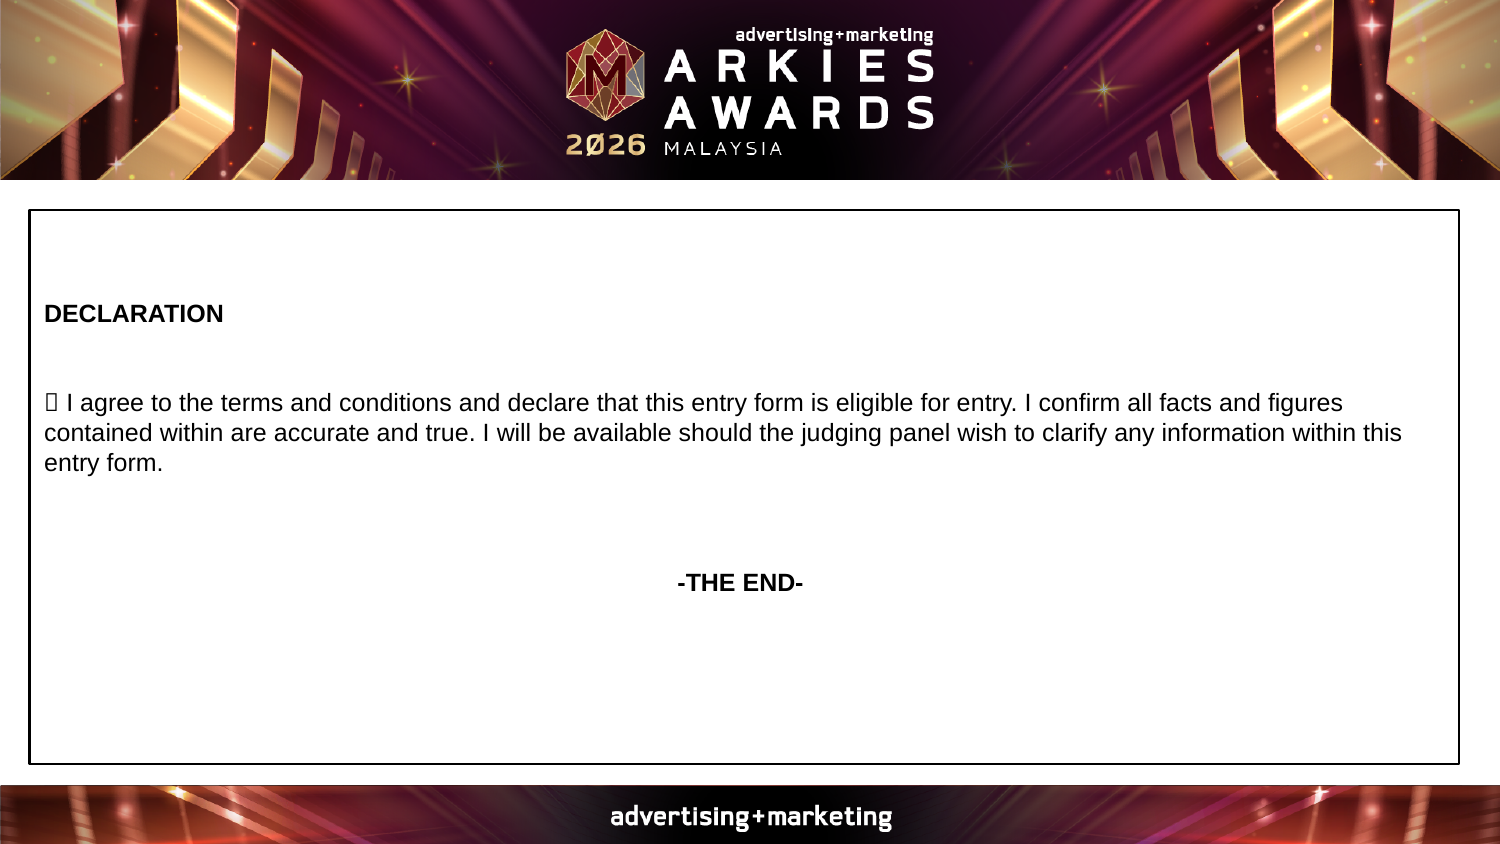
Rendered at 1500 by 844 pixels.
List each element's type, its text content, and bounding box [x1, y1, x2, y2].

picture [0, 0, 1500, 844]
text_box DECLARATION  I agree to the terms and conditions and declare that this entry form is eligible for entry. I confirm all facts and figures contained within are accurate and true. I will be available should the judging panel wish to clarify any information within this entry form. -THE END- [29, 209, 1459, 765]
